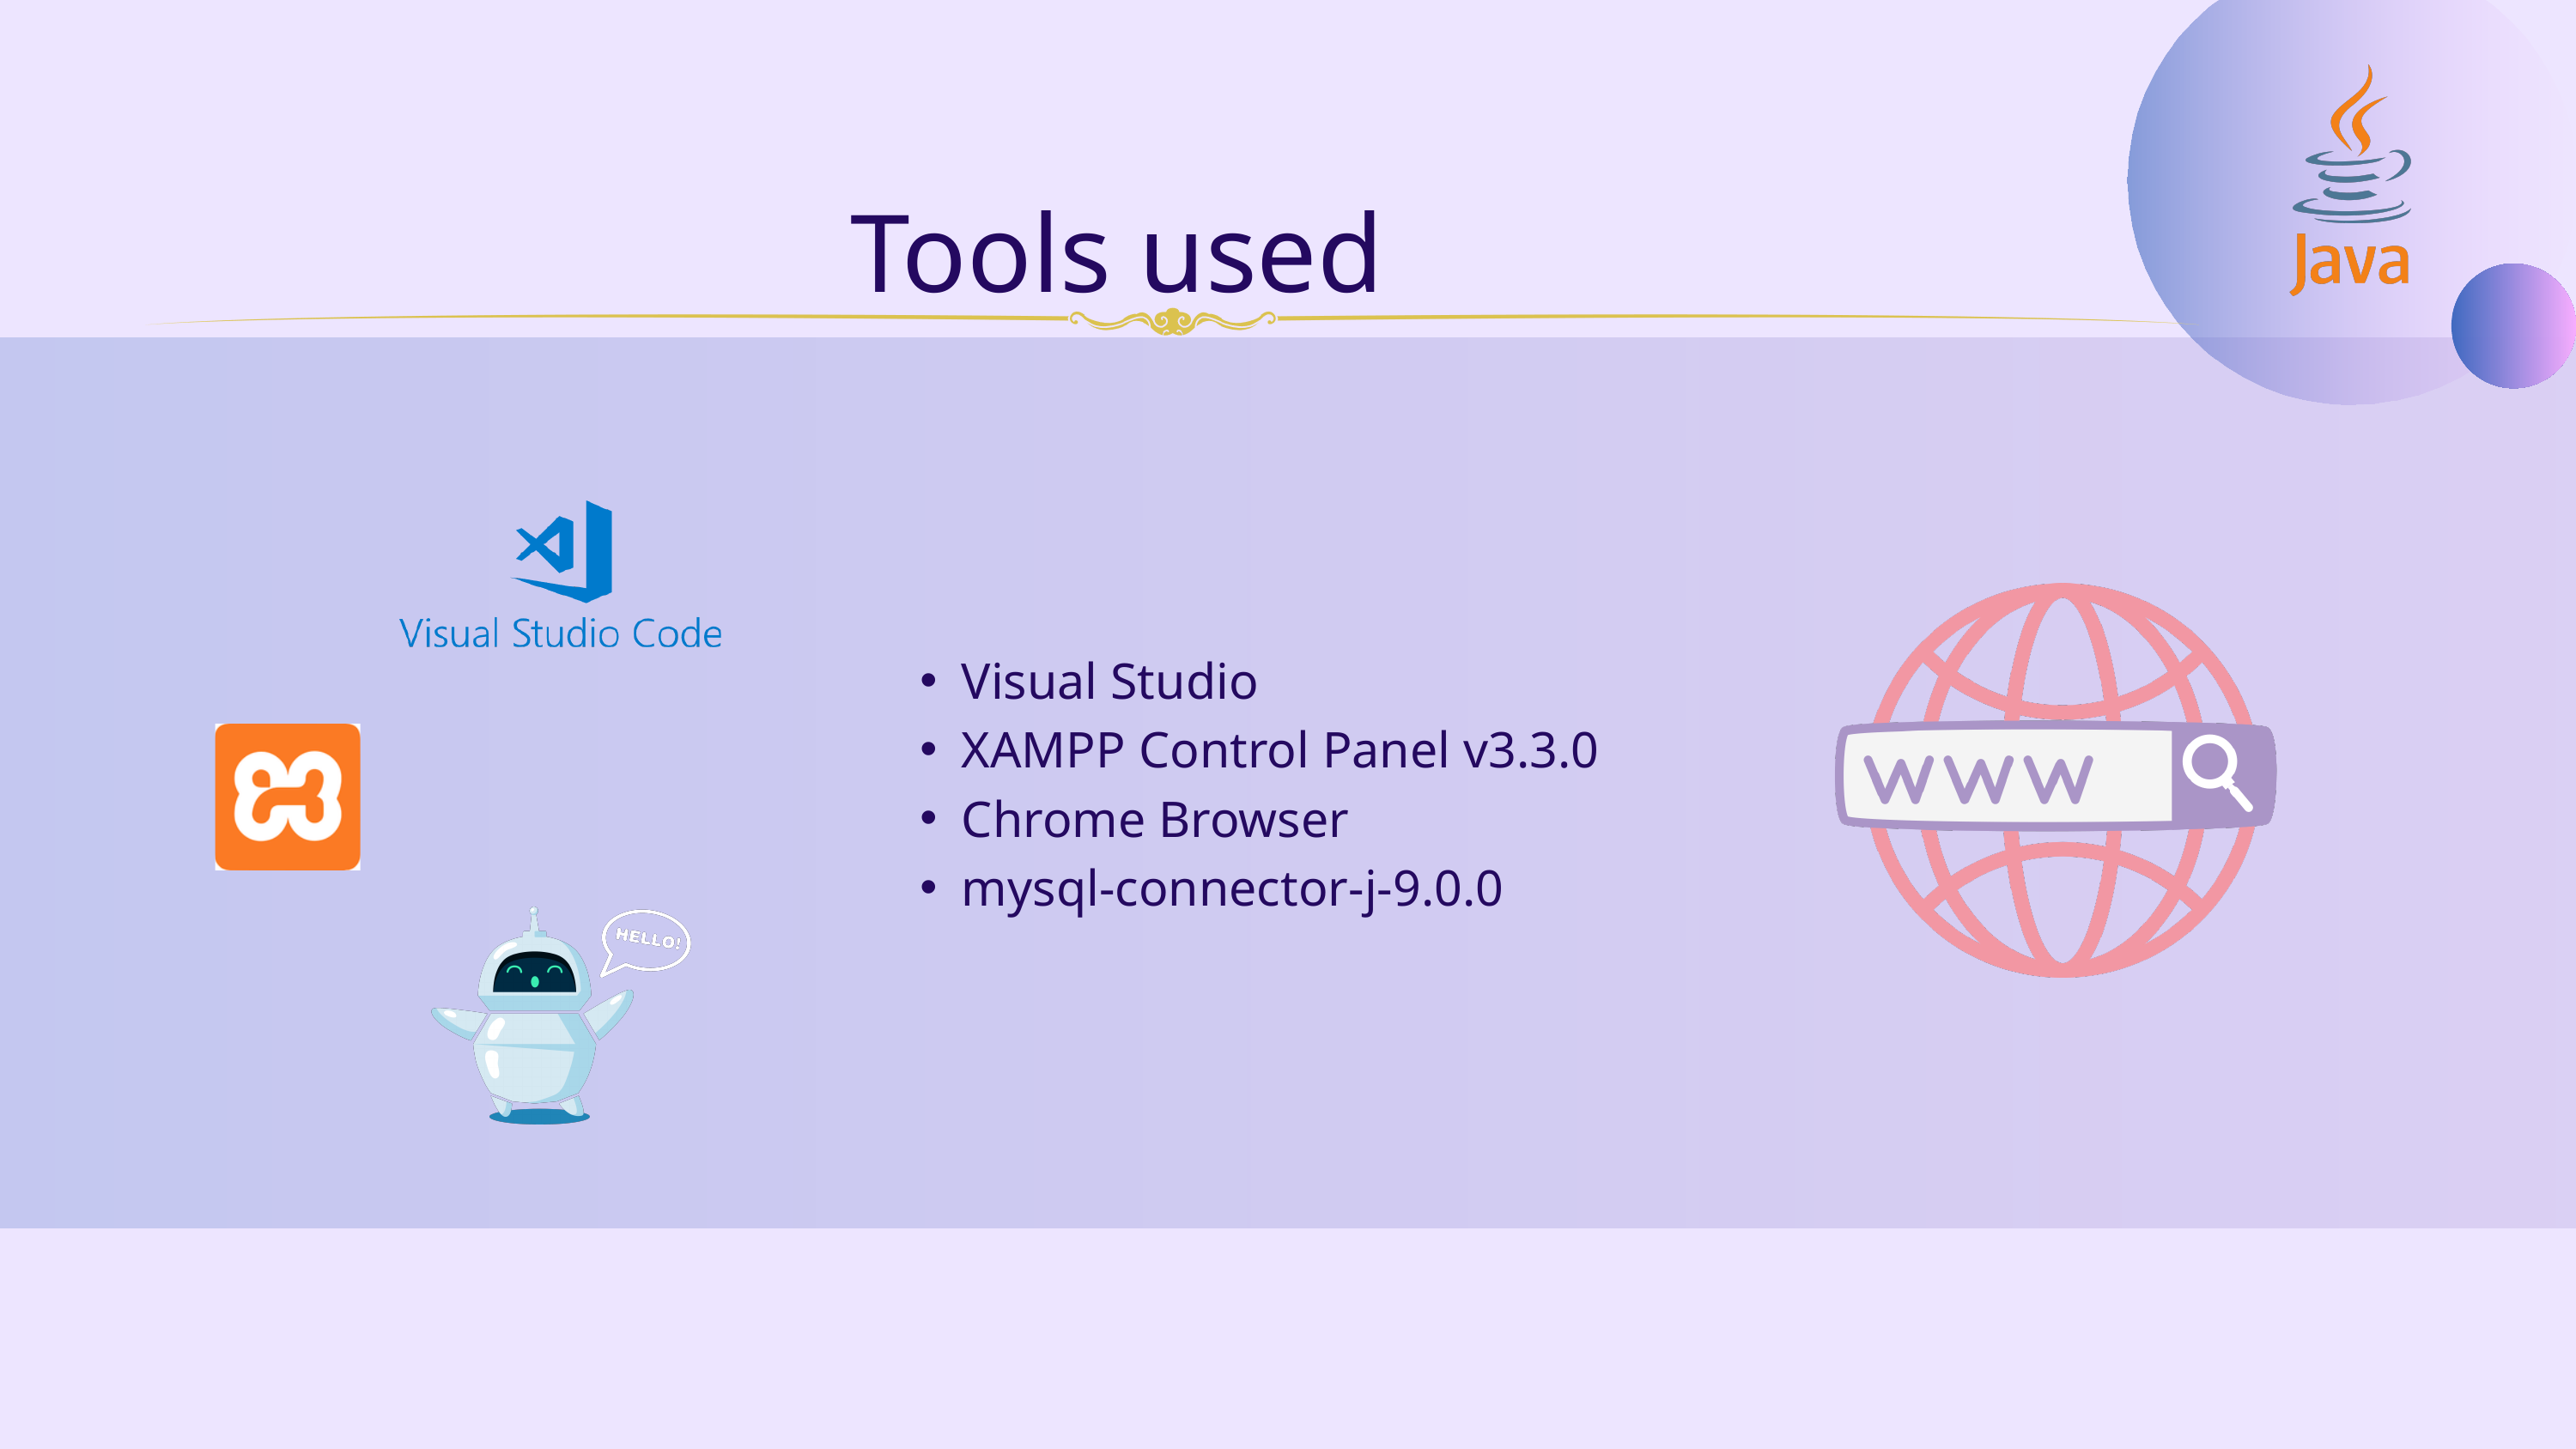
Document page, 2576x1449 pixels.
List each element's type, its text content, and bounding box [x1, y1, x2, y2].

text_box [2127, 0, 2576, 405]
text_box [144, 306, 2123, 335]
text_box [2451, 263, 2576, 389]
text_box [0, 337, 2576, 1228]
text_box Tools used [849, 227, 2123, 314]
